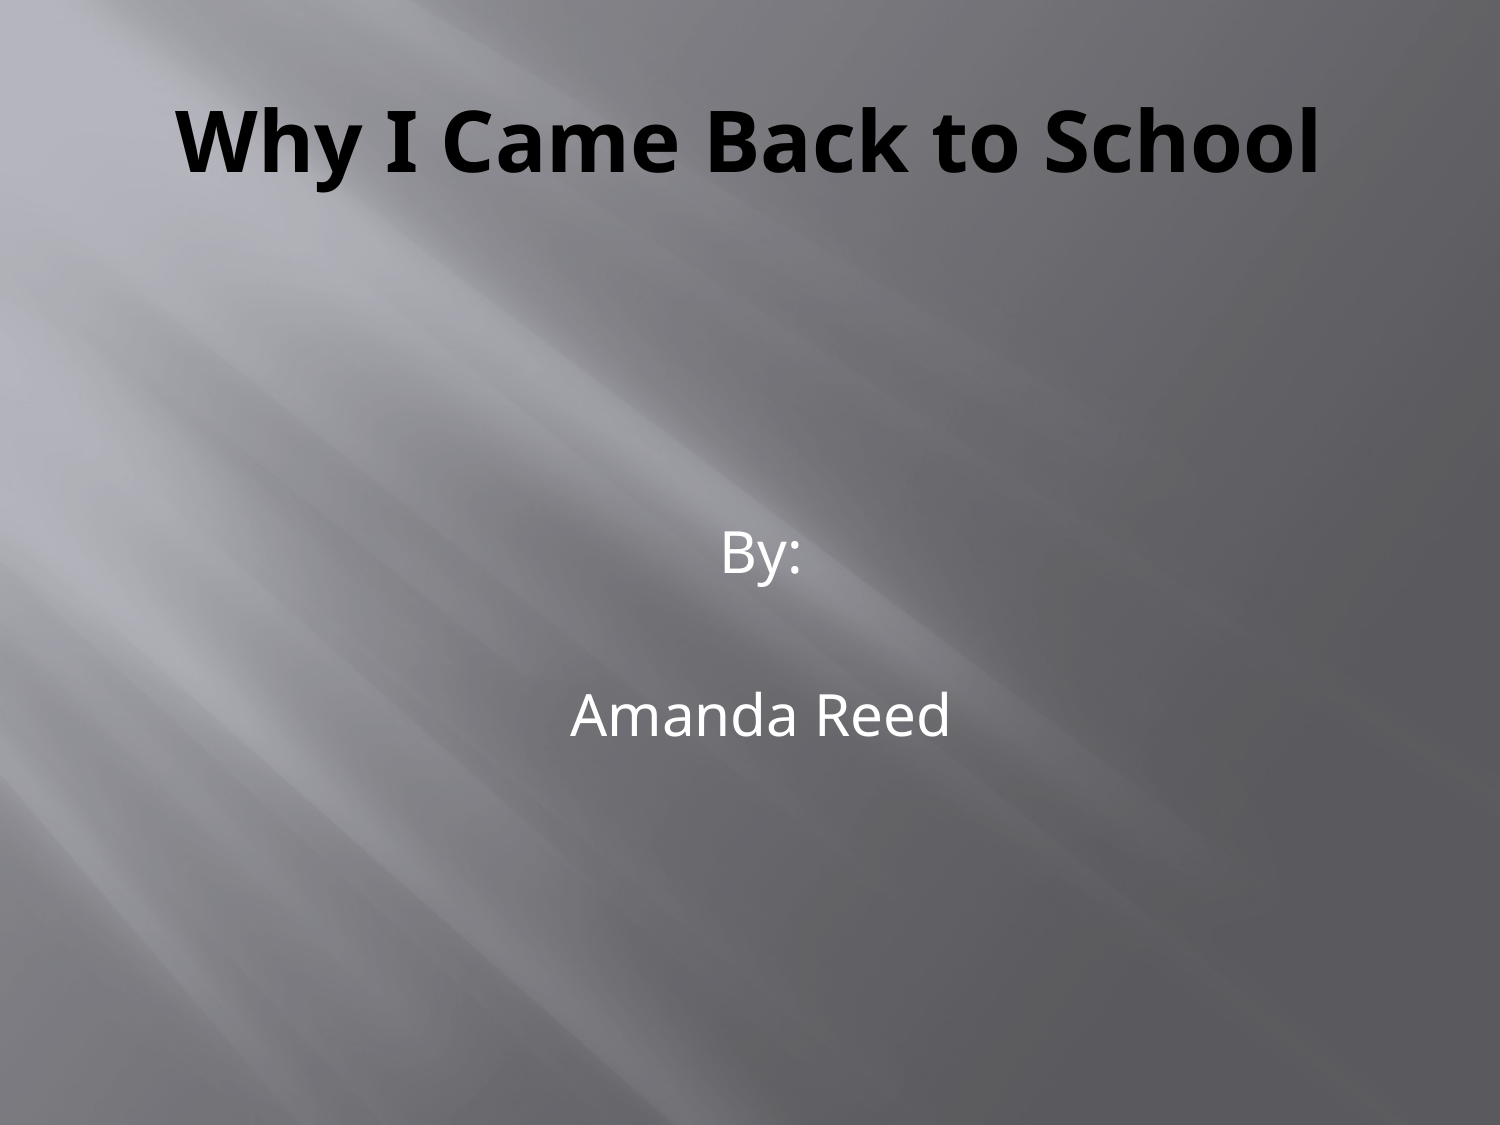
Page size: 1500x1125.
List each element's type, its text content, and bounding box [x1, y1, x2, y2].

list By: Amanda Reed [75, 262, 1425, 1035]
title Why I Came Back to School [75, 45, 1425, 233]
